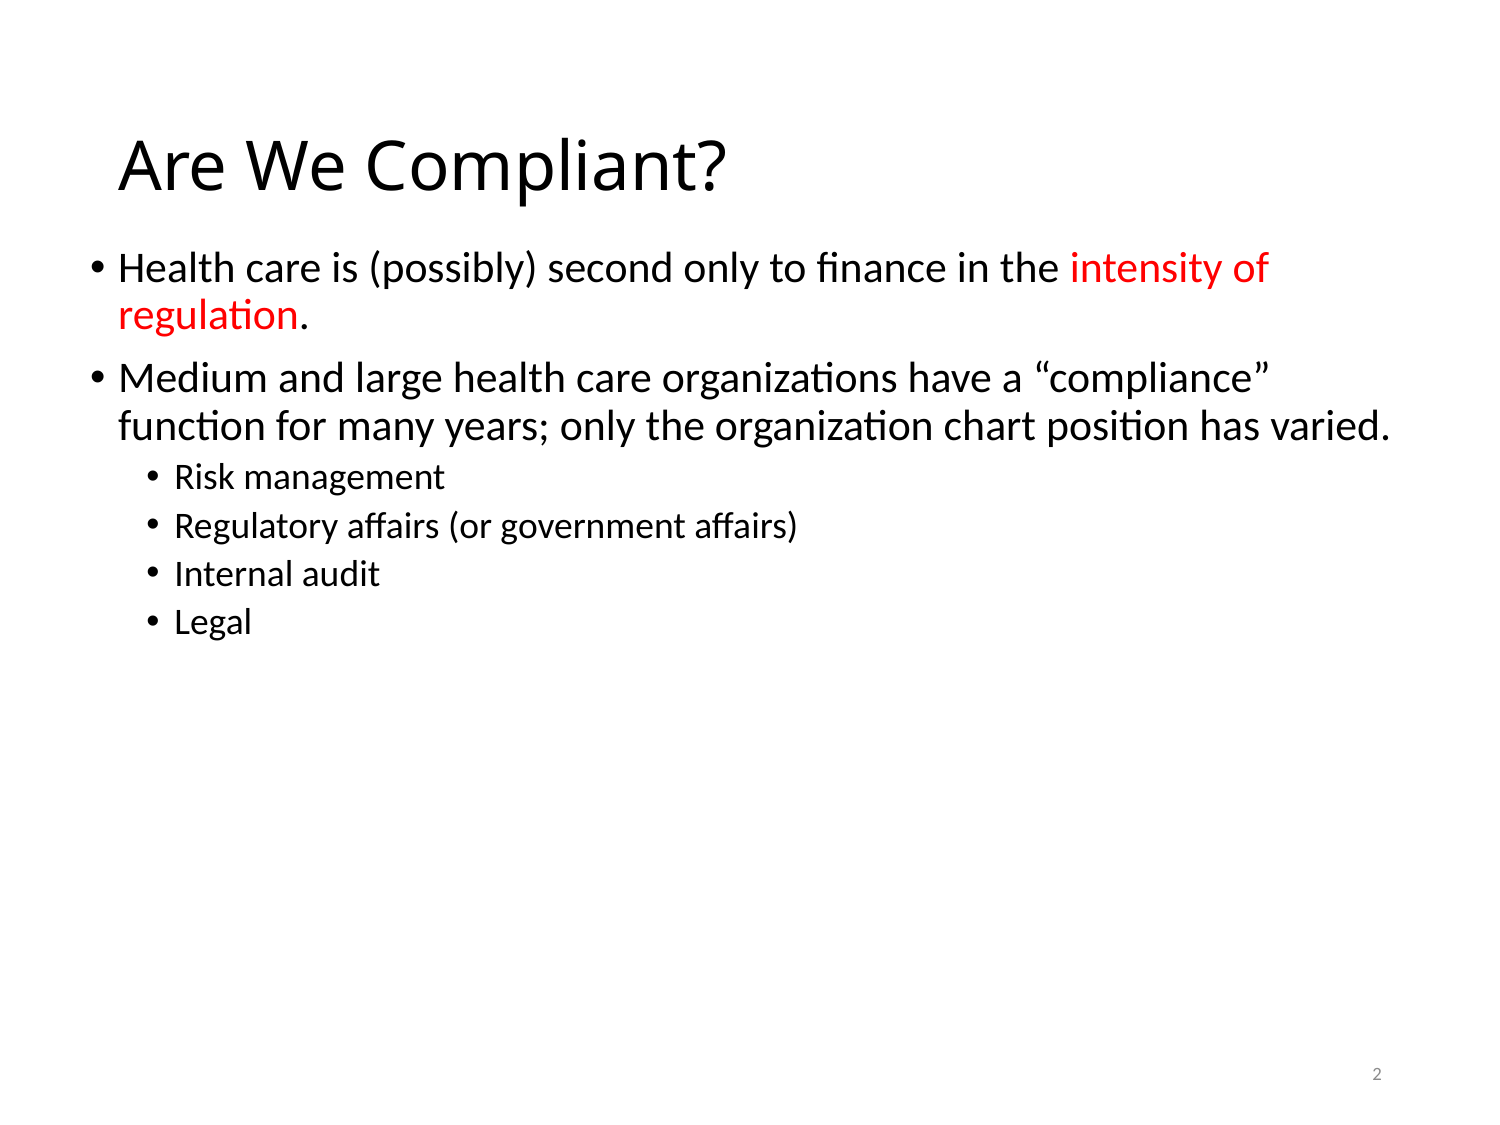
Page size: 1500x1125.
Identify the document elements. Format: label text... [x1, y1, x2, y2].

title Are We Compliant? [103, 59, 1397, 237]
list Health care is (possibly) second only to finance in the intensity of regulation. Medium and large health care organizations have a “compliance” function for many years; only the organization chart position has varied. Risk management Regulatory affairs (or government affairs) Internal audit Legal [75, 237, 1425, 980]
slide_number 2 [1059, 1042, 1397, 1103]
